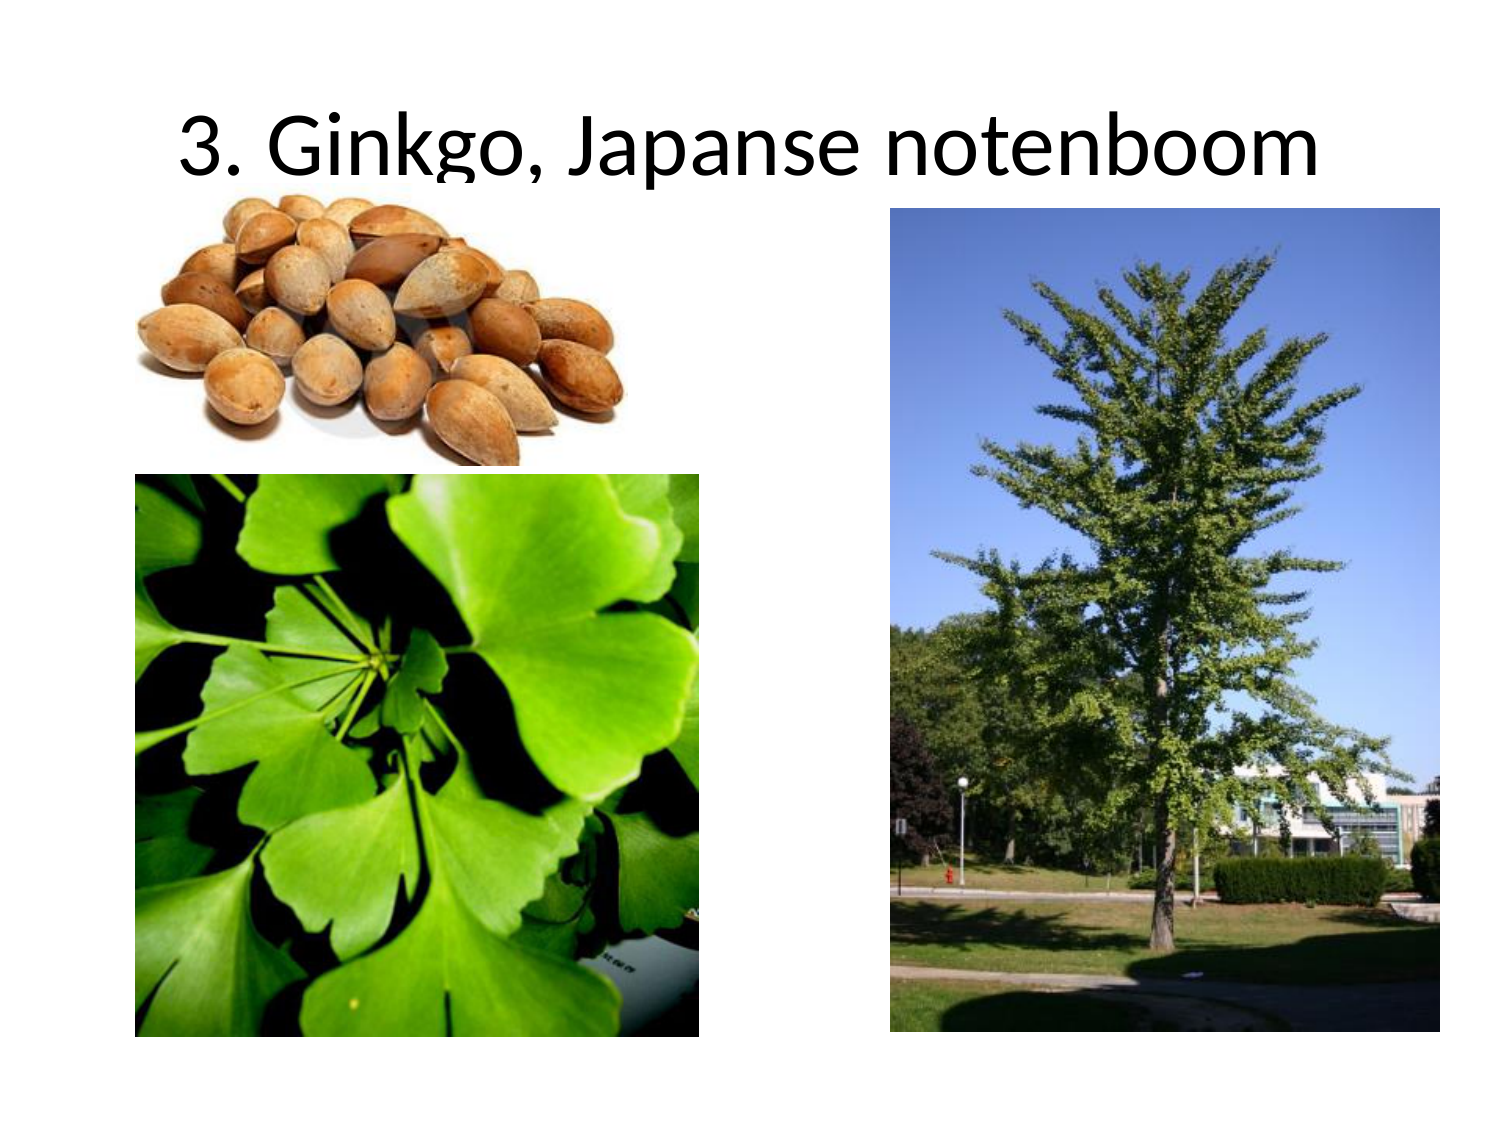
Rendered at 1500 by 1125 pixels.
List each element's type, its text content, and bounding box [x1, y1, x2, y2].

picture [890, 207, 1440, 1032]
picture [135, 183, 628, 467]
picture [135, 473, 699, 1037]
title 3. Ginkgo, Japanse notenboom [75, 45, 1425, 233]
